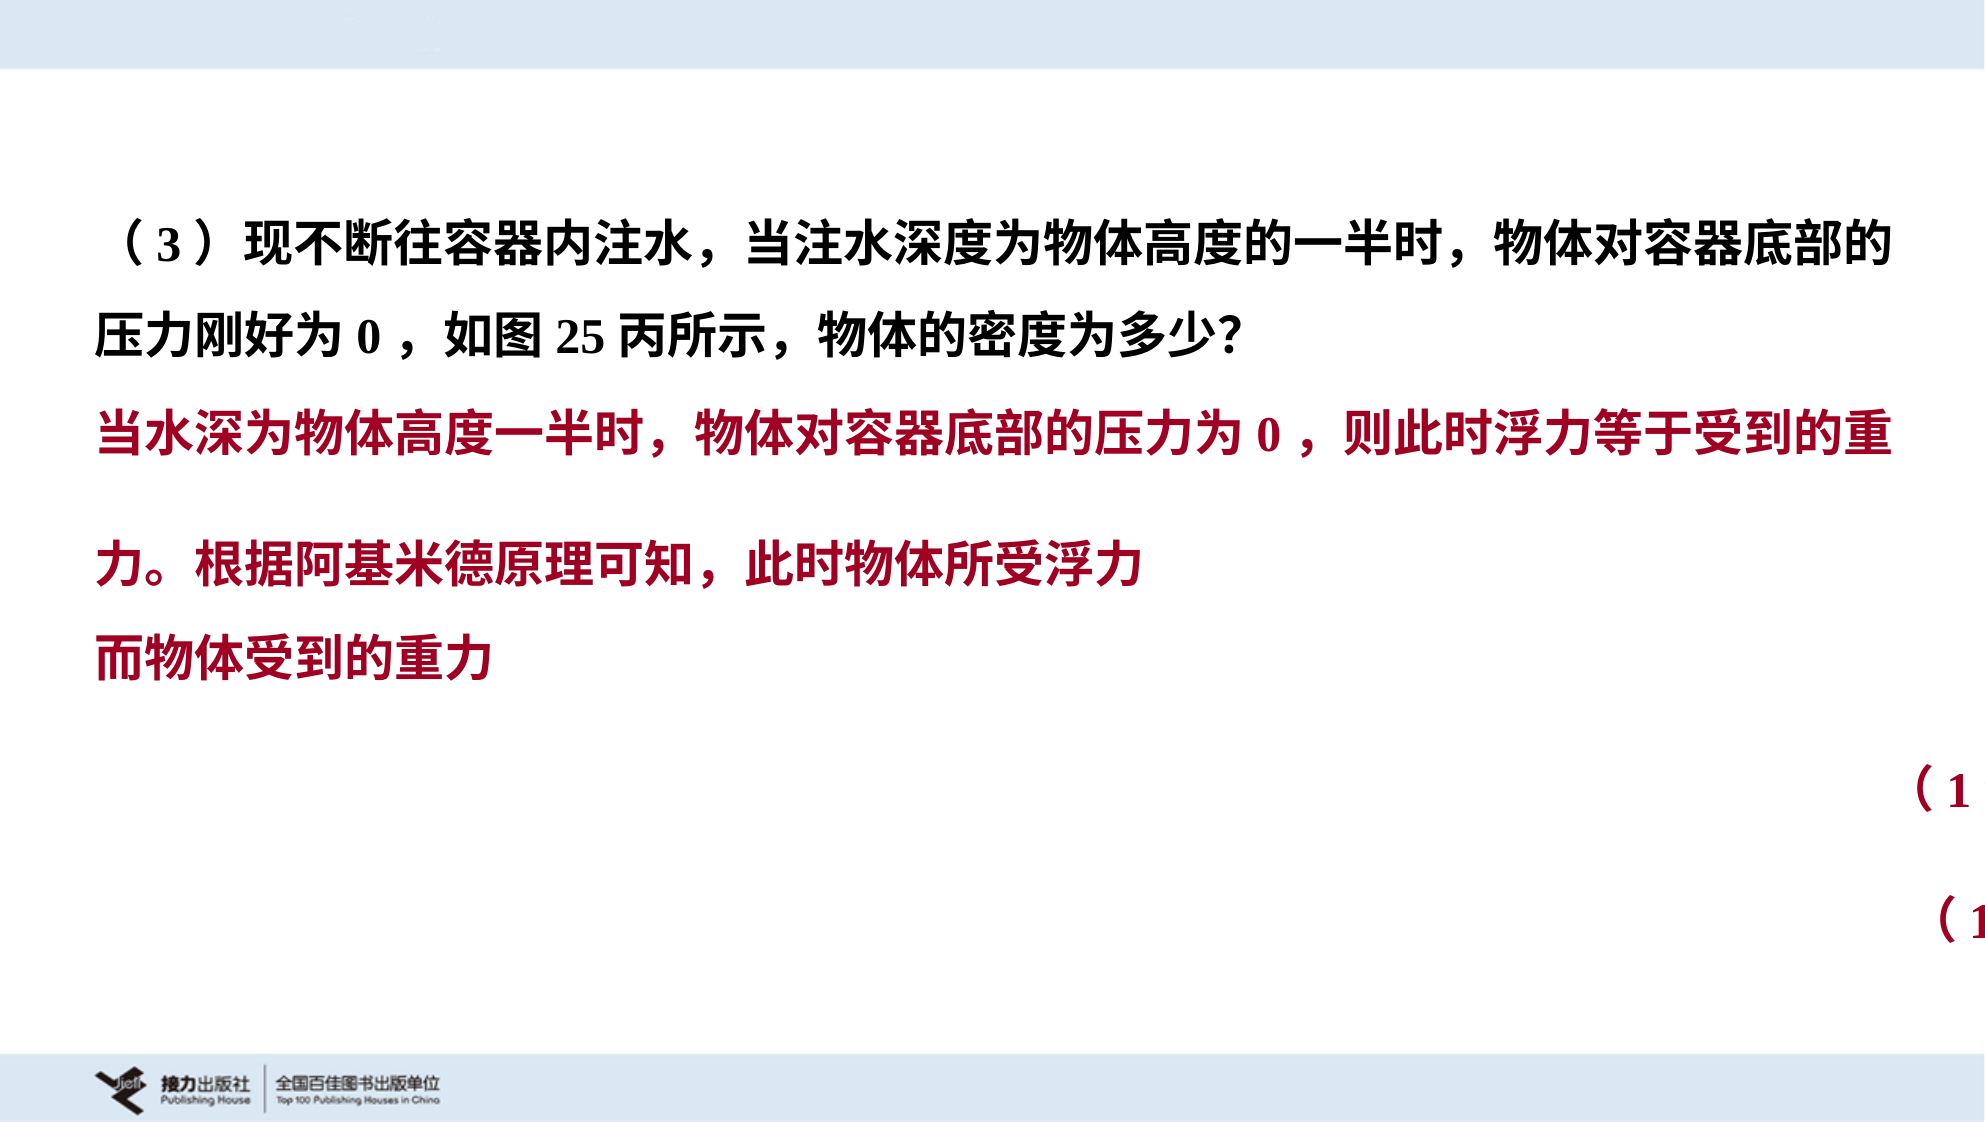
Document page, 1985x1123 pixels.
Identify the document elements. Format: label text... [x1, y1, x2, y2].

text_box （3）现不断往容器内注水，当注水深度为物体高度的一半时，物体对容器底部的 压力刚好为0，如图25丙所示，物体的密度为多少？ [94, 180, 1892, 364]
picture [0, 0, 1985, 1122]
